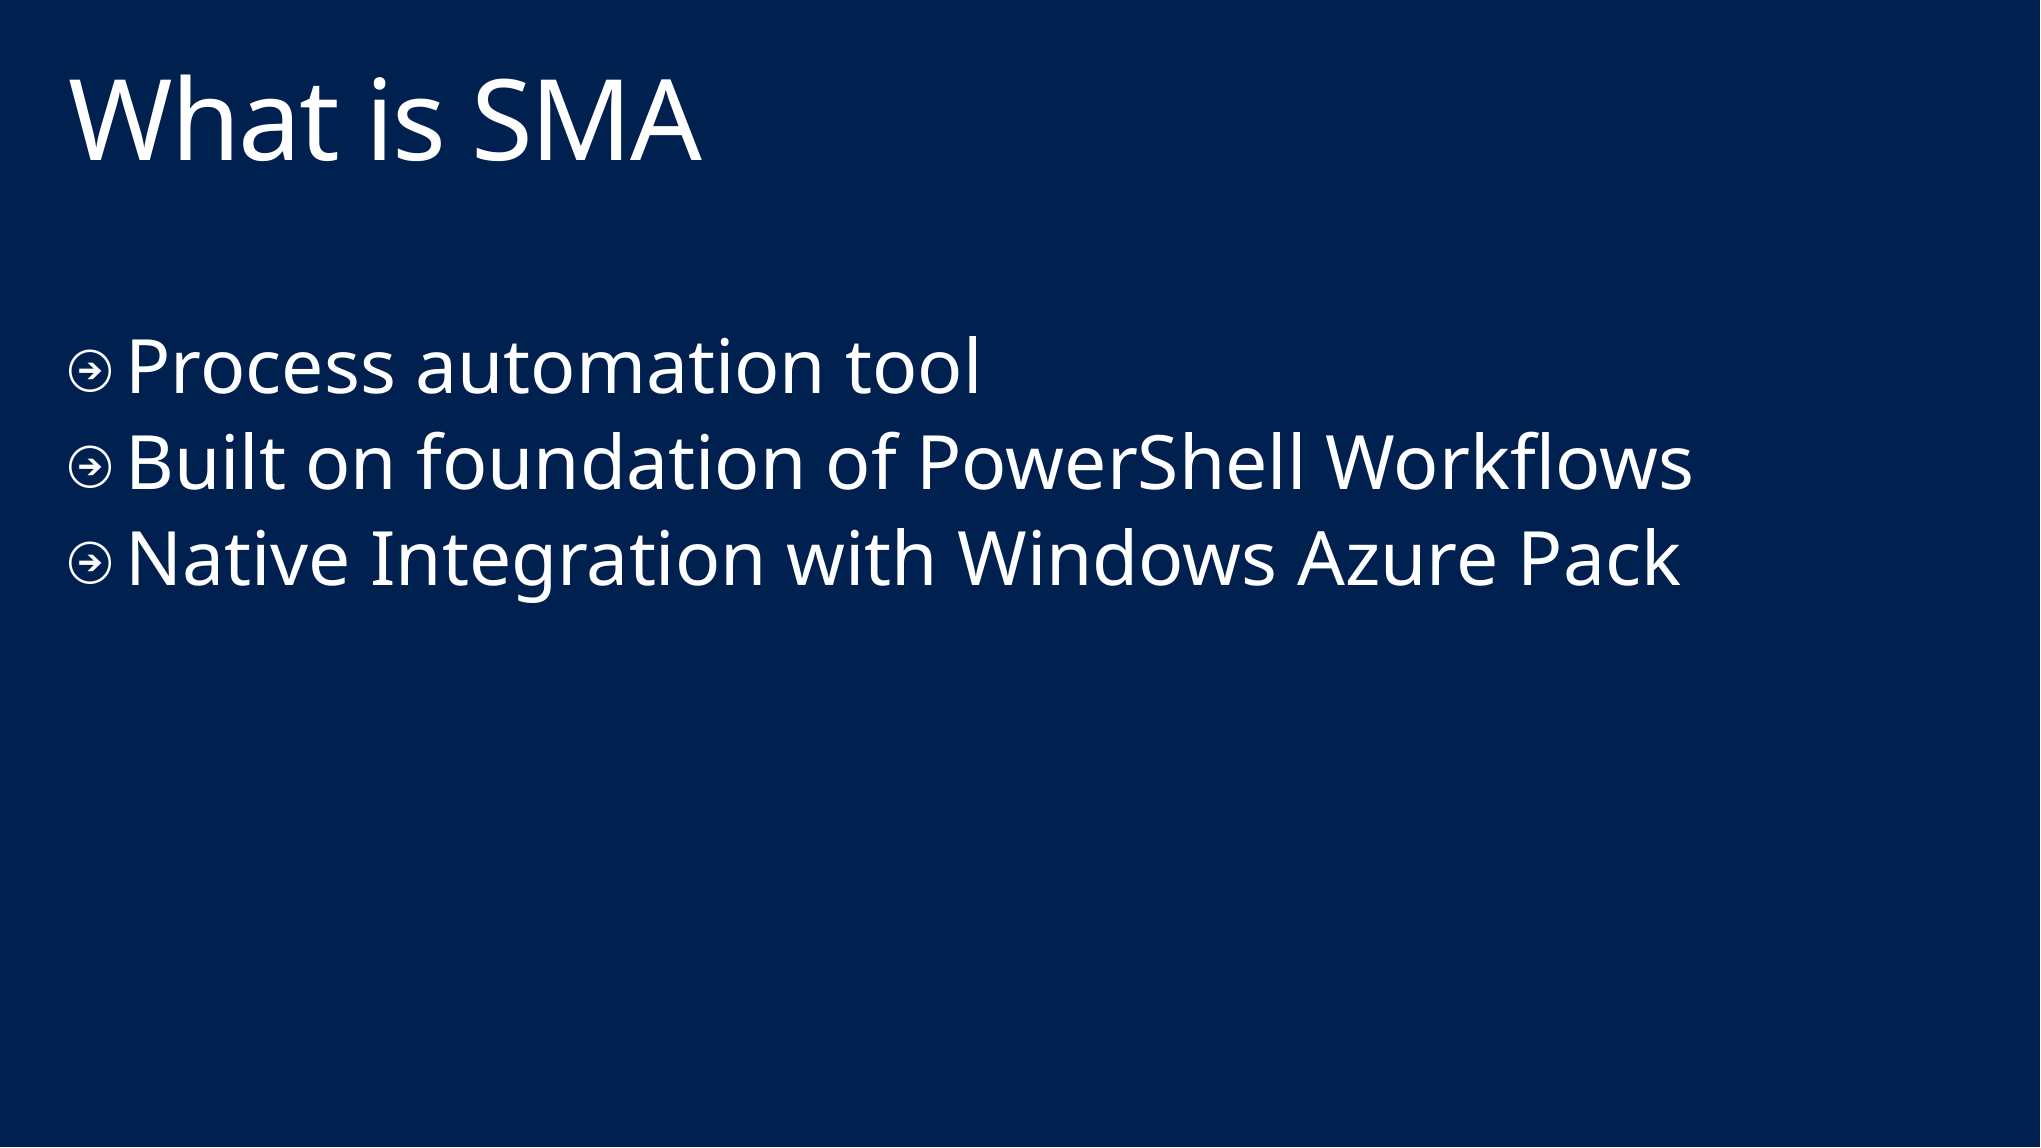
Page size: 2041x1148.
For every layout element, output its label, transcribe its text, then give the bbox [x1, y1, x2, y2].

list Process automation tool Built on foundation of PowerShell Workflows Native Integration with Windows Azure Pack [45, 199, 1996, 820]
picture [69, 338, 122, 392]
picture [69, 530, 122, 584]
picture [69, 434, 122, 488]
title What is SMA [45, 48, 1996, 199]
